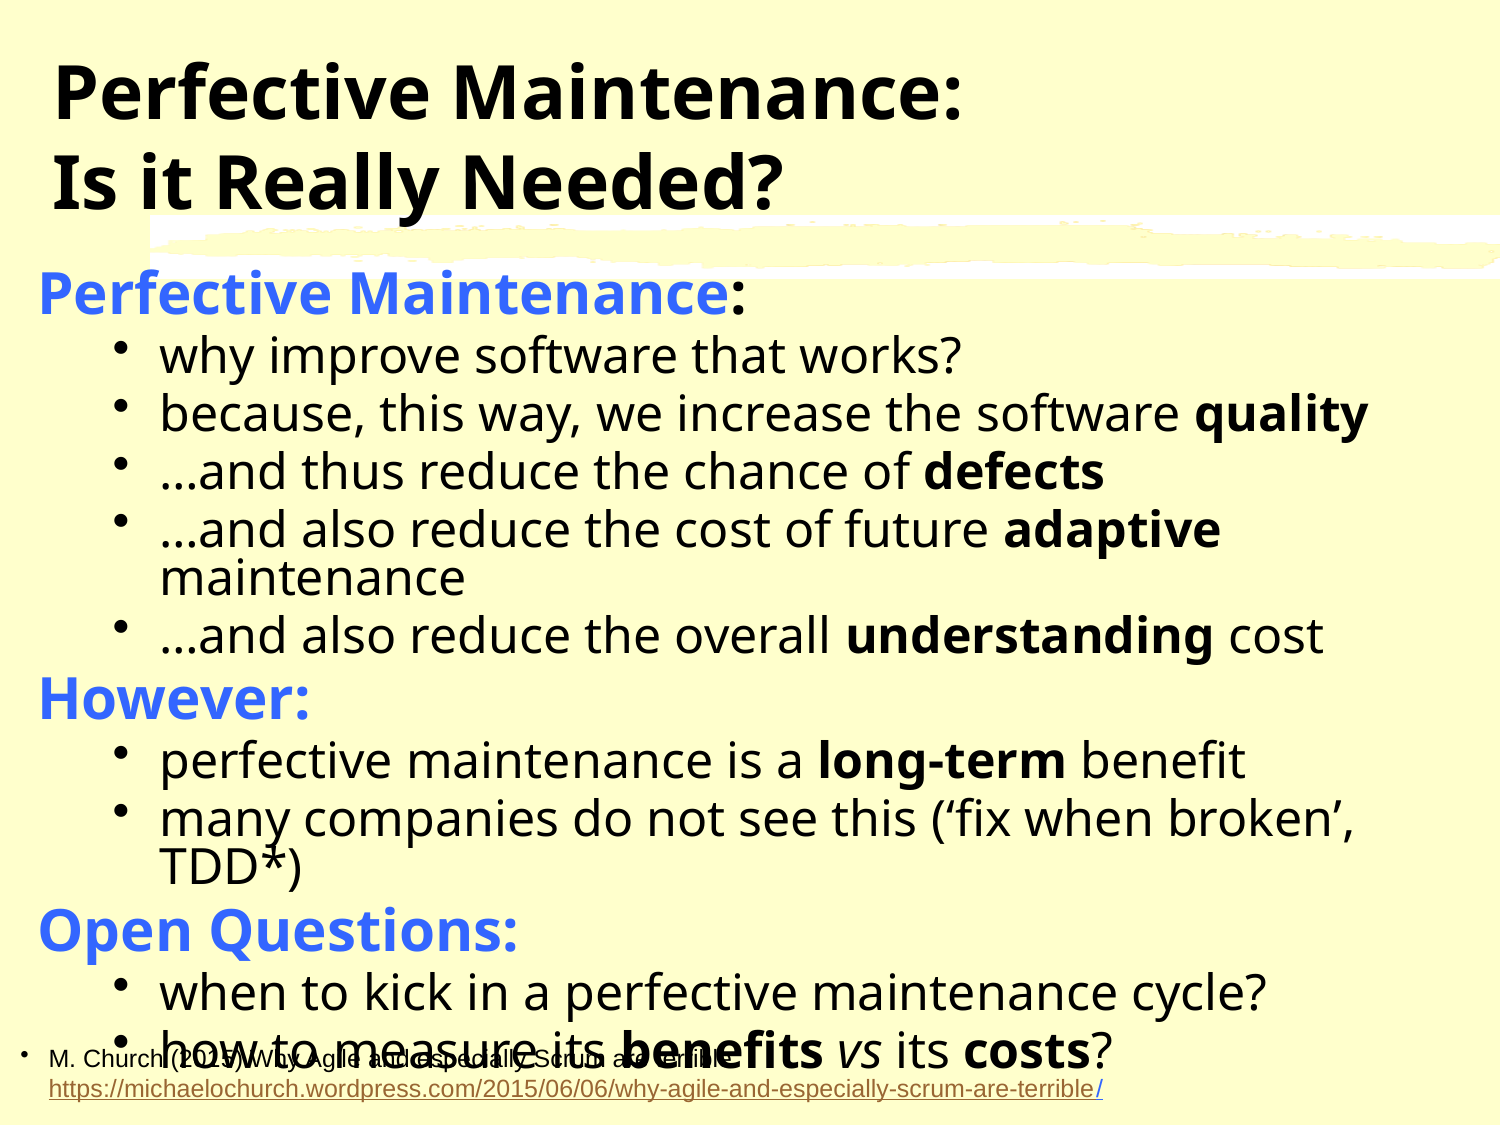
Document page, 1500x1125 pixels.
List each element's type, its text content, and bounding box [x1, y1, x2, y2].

text_box M. Church (2015) Why Agile and especially Scrum are terrible https://michaelochurch.wordpress.com/2015/06/06/why-agile-and-especially-scrum-are-terrible/ [5, 1034, 1483, 1110]
list Perfective Maintenance: why improve software that works? because, this way, we increase the software quality …and thus reduce the chance of defects …and also reduce the cost of future adaptive maintenance …and also reduce the overall understanding cost However: perfective maintenance is a long-term benefit many companies do not see this (‘fix when broken’, TDD*) Open Questions: when to kick in a perfective maintenance cycle? how to measure its benefits vs its costs? [22, 262, 1500, 1047]
title Perfective Maintenance: Is it Really Needed? [37, 44, 1475, 232]
